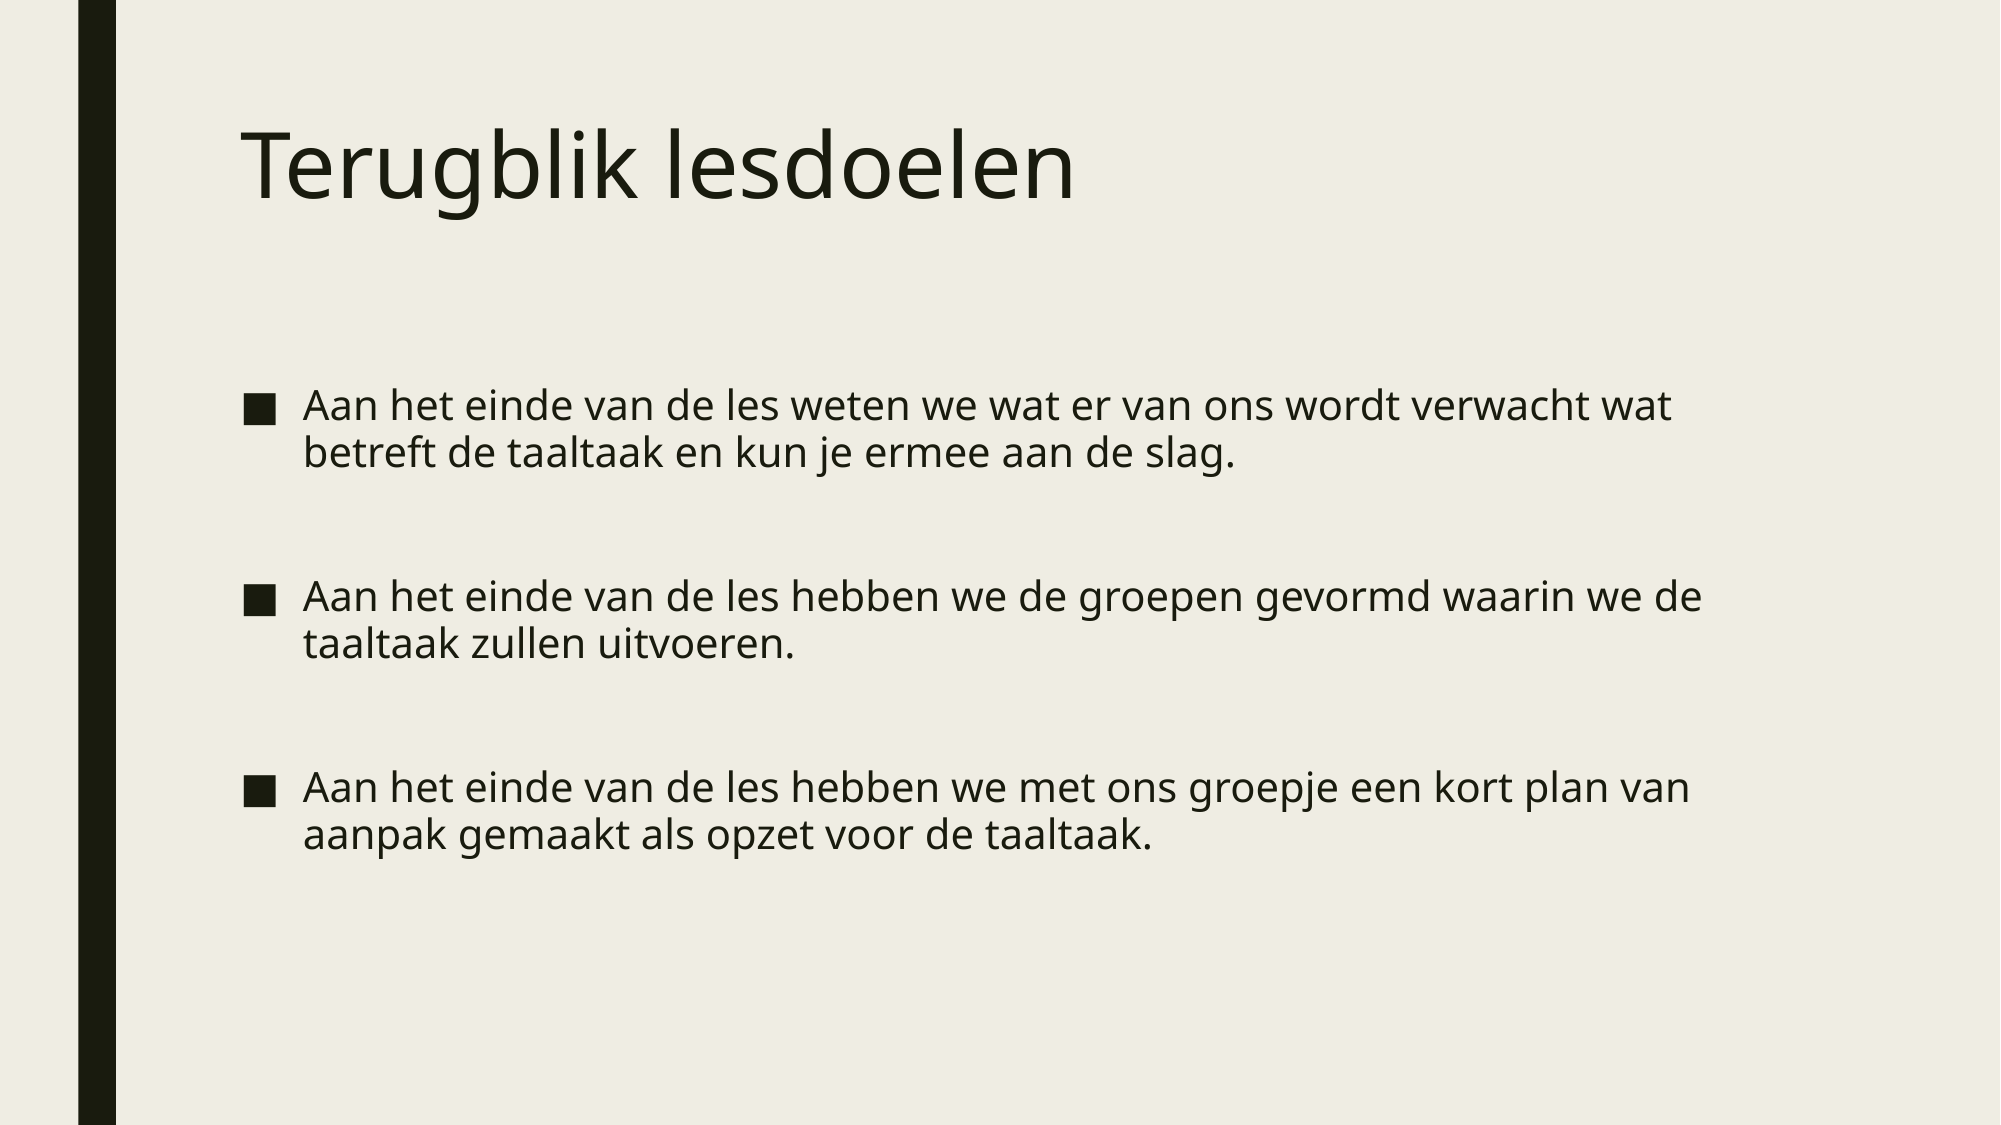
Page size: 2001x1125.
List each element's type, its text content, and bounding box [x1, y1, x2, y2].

list Aan het einde van de les weten we wat er van ons wordt verwacht wat betreft de taaltaak en kun je ermee aan de slag. Aan het einde van de les hebben we de groepen gevormd waarin we de taaltaak zullen uitvoeren. Aan het einde van de les hebben we met ons groepje een kort plan van aanpak gemaakt als opzet voor de taaltaak. [225, 375, 1800, 963]
title Terugblik lesdoelen [225, 112, 1800, 357]
